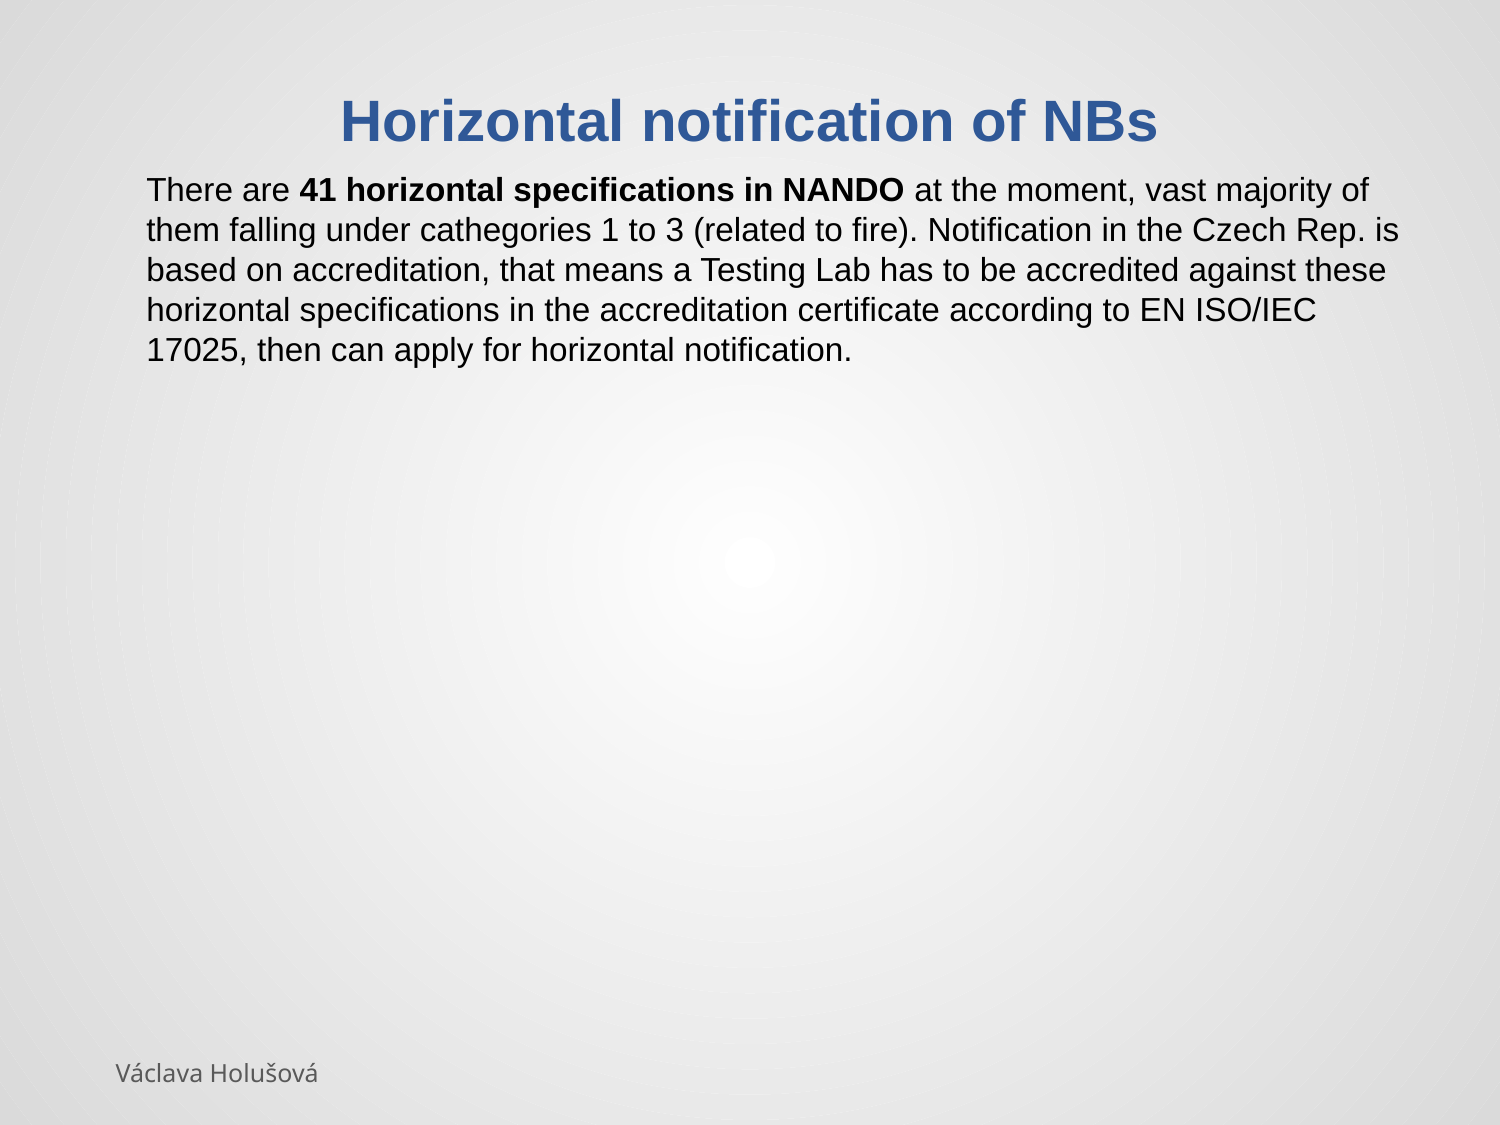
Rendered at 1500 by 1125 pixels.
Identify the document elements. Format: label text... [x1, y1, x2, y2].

title Horizontal notification of NBs [75, 0, 1425, 160]
list There are 41 horizontal specifications in NANDO at the moment, vast majority of them falling under cathegories 1 to 3 (related to fire). Notification in the Czech Rep. is based on accreditation, that means a Testing Lab has to be accredited against these horizontal specifications in the accreditation certificate according to EN ISO/IEC 17025, then can apply for horizontal notification. [75, 160, 1425, 1071]
footer Václava Holušová [108, 1042, 576, 1103]
